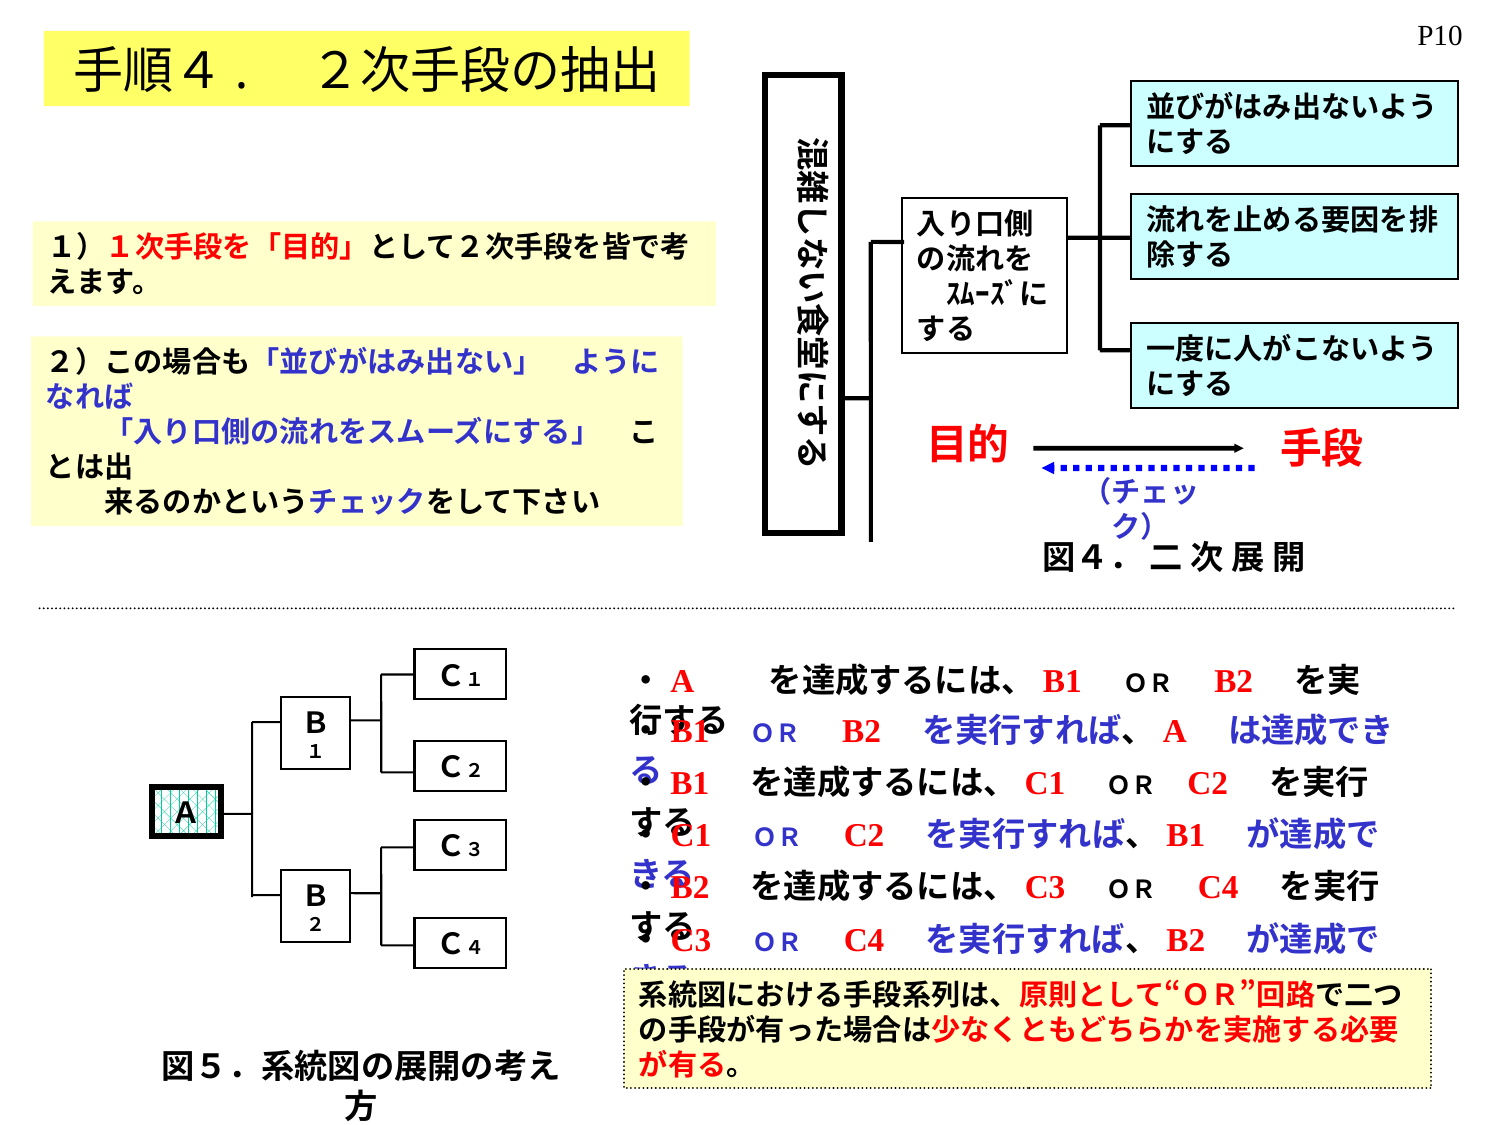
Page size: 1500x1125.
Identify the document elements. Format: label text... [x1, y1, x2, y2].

text_box 流れを止める要因を排除する [1131, 193, 1459, 279]
text_box P10 [1402, 8, 1492, 59]
text_box 手段 [1259, 414, 1413, 479]
text_box 混雑しない食堂にする [765, 524, 842, 534]
text_box 手順４. ２次手段の抽出 [43, 30, 690, 107]
text_box 図４． 二 次 展 開 [987, 528, 1361, 584]
text_box 一度に人がこないようにする [1131, 323, 1459, 408]
text_box １）１次手段を「目的」として２次手段を皆で考えます。 [32, 221, 716, 306]
text_box 入り口側の流れを ｽﾑｰｽﾞにする [902, 198, 1067, 334]
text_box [139, 649, 1432, 1093]
text_box 混雑しない食堂にする [765, 74, 842, 334]
text_box 並びがはみ出ないようにする [1131, 81, 1459, 167]
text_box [30, 336, 1255, 516]
